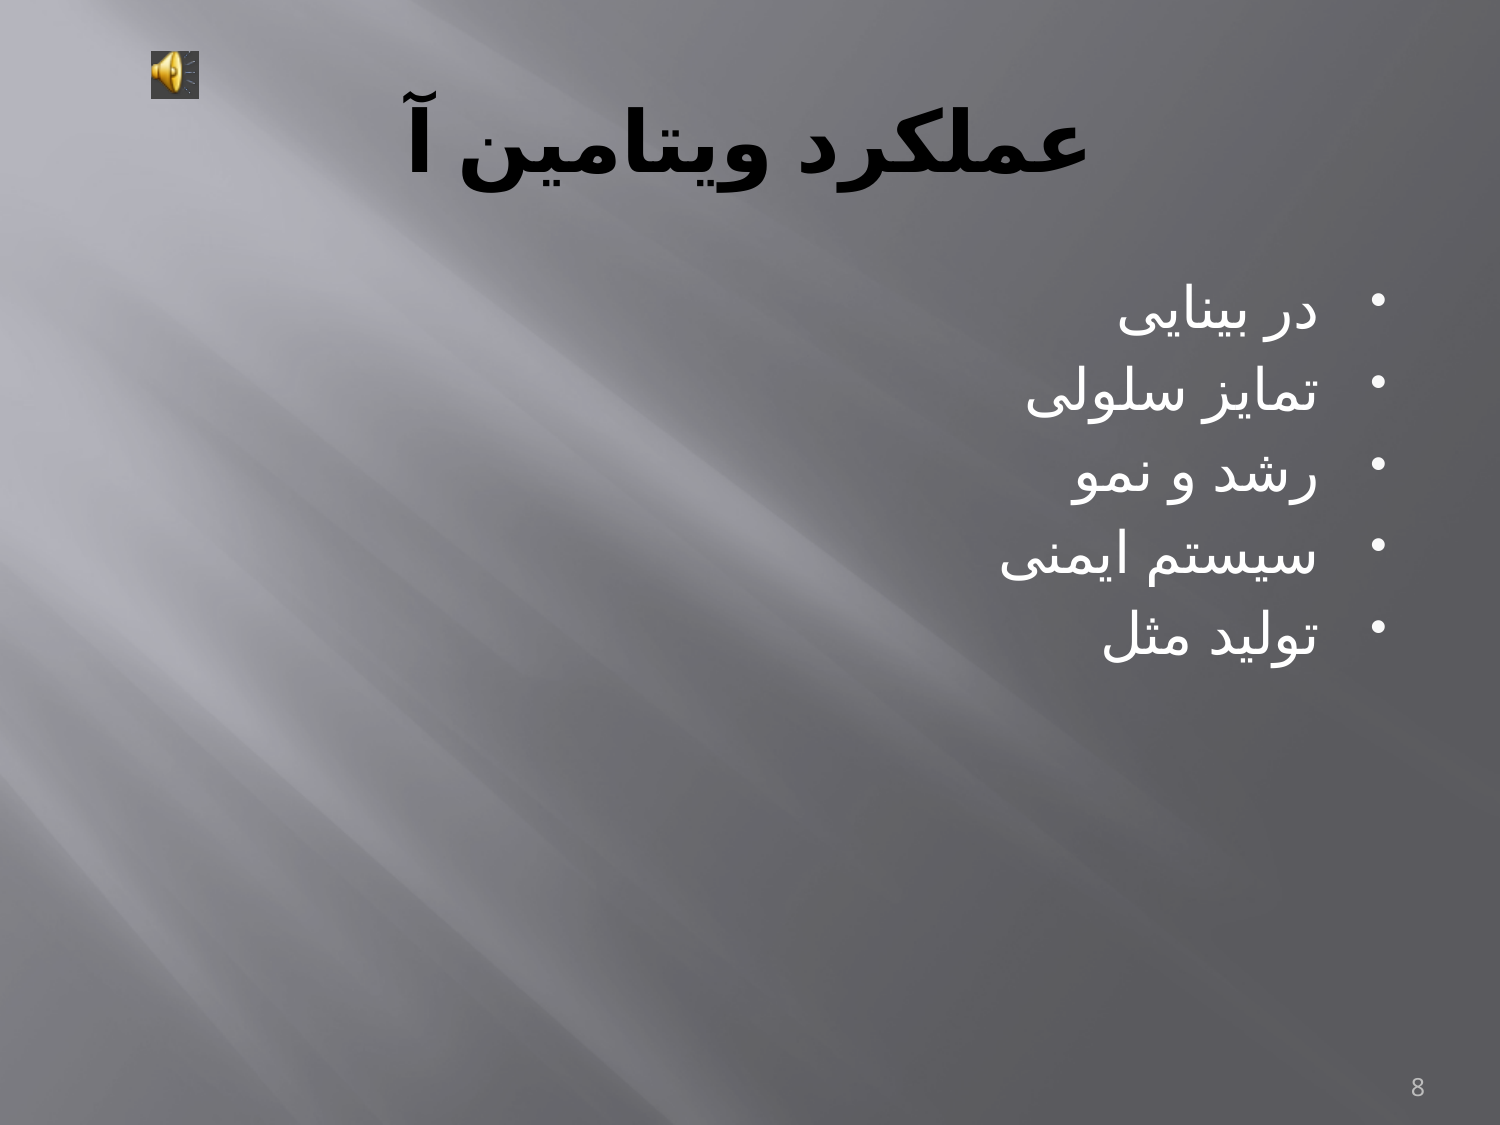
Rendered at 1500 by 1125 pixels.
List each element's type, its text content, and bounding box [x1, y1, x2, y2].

list در بینایی تمایز سلولی رشد و نمو سیستم ایمنی تولید مثل [75, 262, 1425, 1035]
picture [149, 49, 201, 101]
slide_number 8 [1299, 1052, 1425, 1113]
title عملکرد ویتامین آ [75, 45, 1425, 233]
